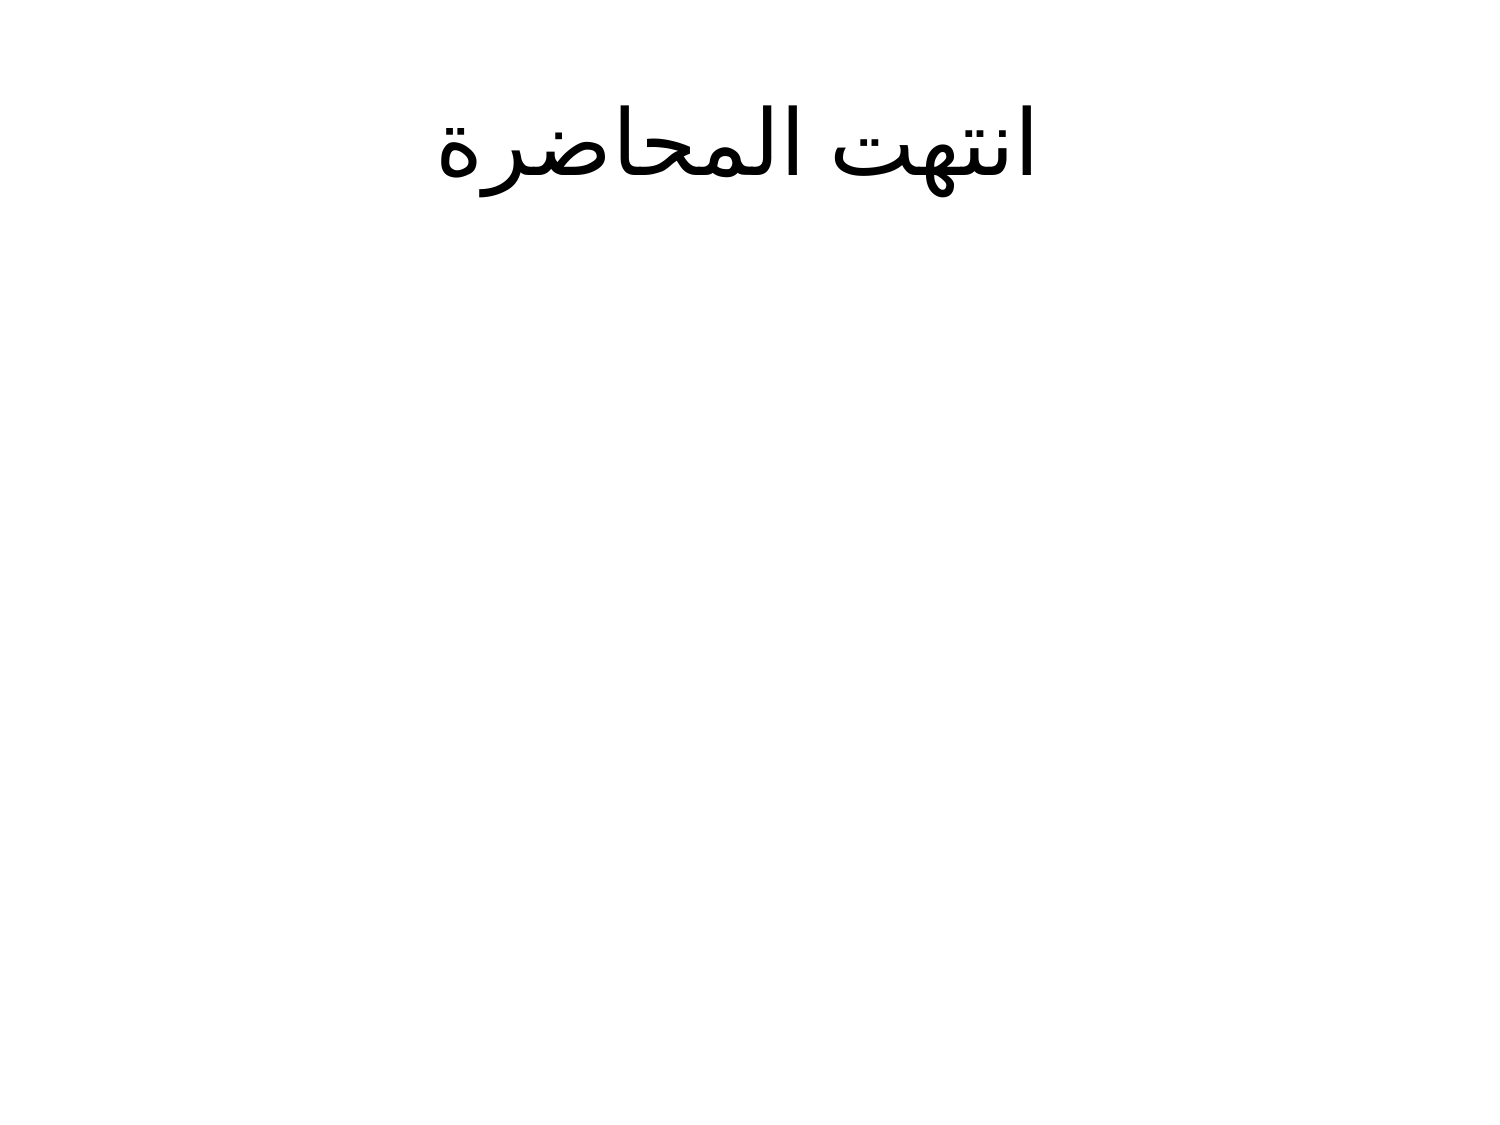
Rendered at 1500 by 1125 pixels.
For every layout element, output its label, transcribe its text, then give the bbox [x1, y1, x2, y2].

title انتهت المحاضرة [75, 45, 1425, 233]
